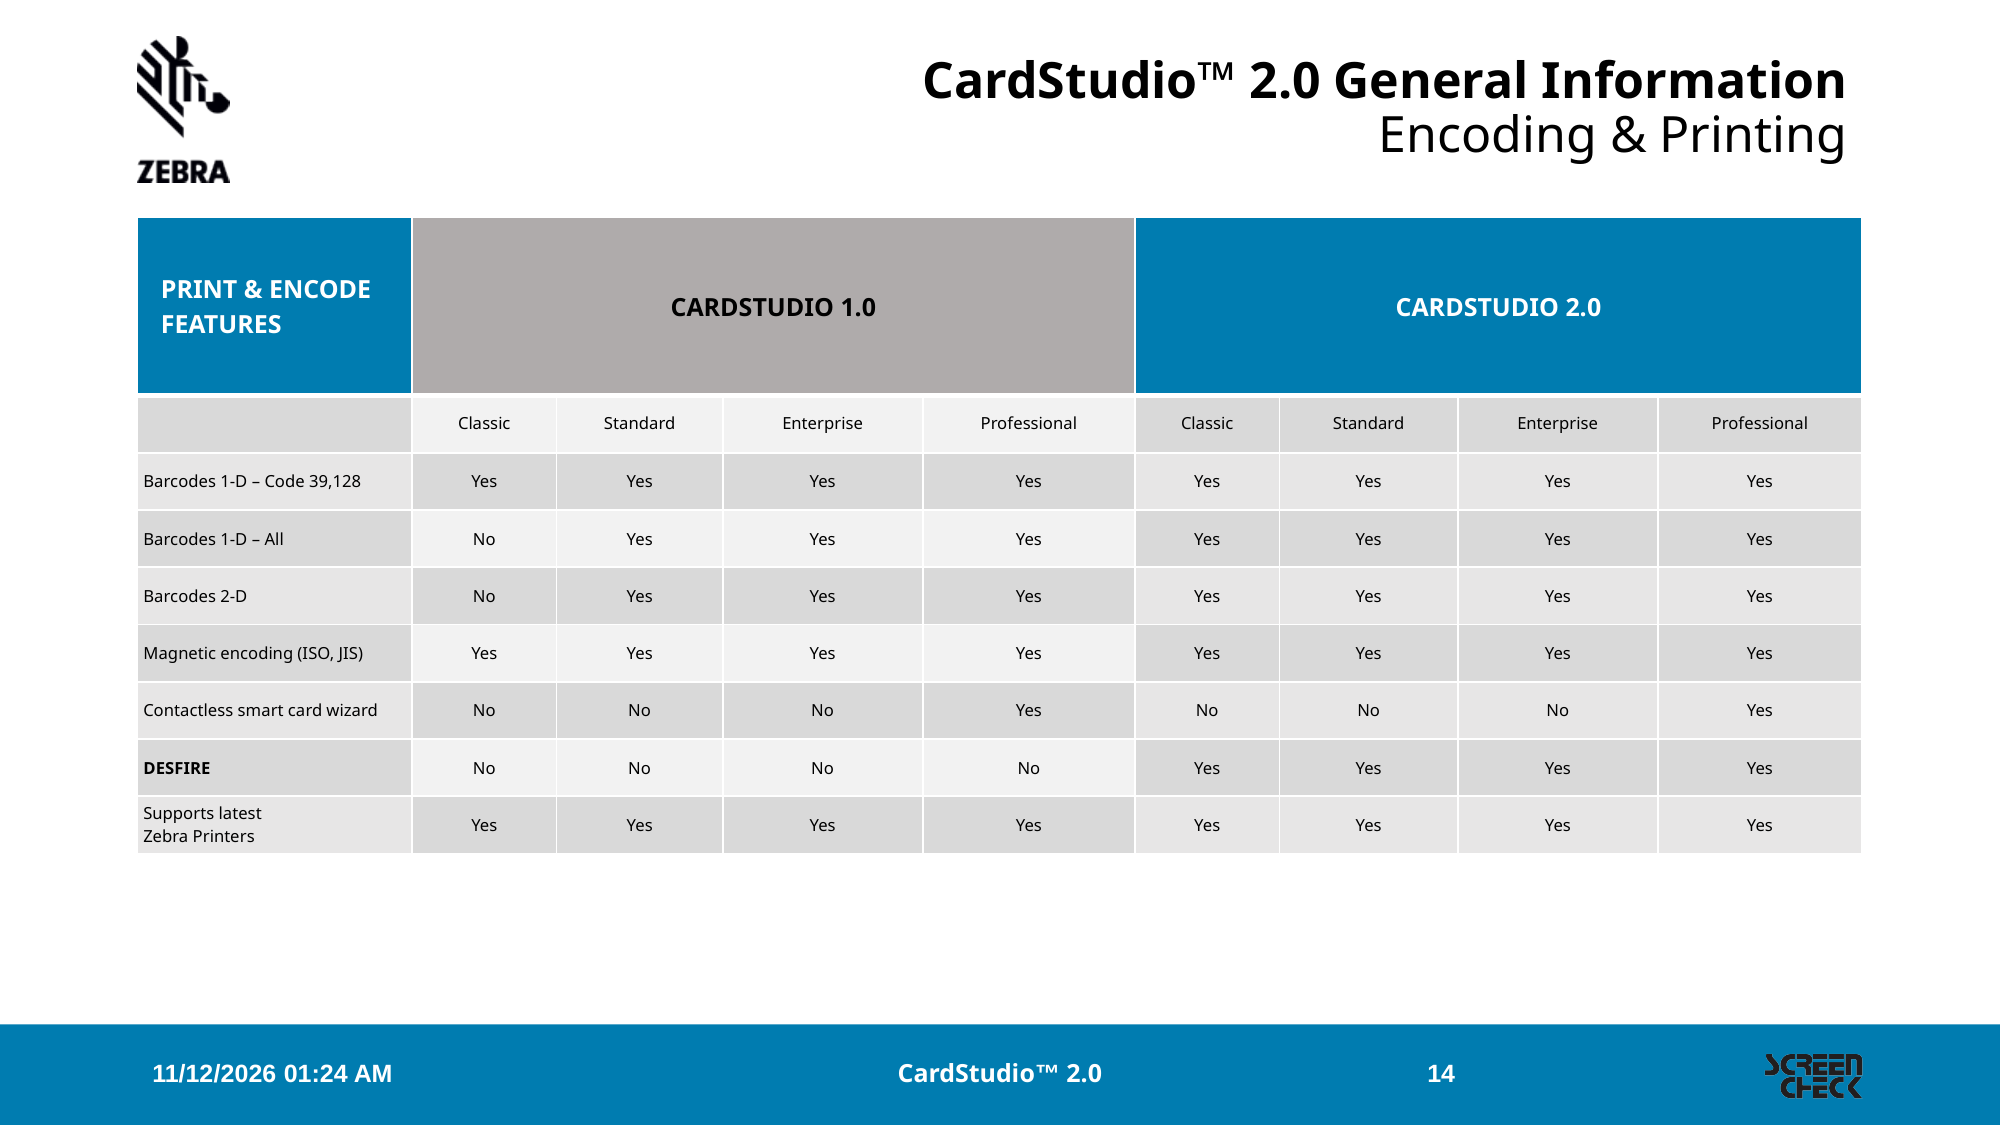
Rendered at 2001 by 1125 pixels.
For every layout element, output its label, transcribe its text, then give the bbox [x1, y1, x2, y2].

table_cell Barcodes 2-D [138, 568, 411, 624]
table_cell Yes [1659, 797, 1861, 853]
picture [1830, 1063, 1843, 1098]
table_cell Yes [924, 454, 1134, 509]
table_cell Yes [1459, 568, 1657, 624]
table_cell Yes [724, 568, 922, 624]
table_cell Yes [557, 625, 722, 681]
table_cell Yes [1459, 511, 1657, 566]
table_cell Enterprise [724, 398, 922, 452]
picture [1797, 1077, 1811, 1098]
table_cell Yes [924, 625, 1134, 681]
table_cell Magnetic encoding (ISO, JIS) [138, 625, 411, 681]
picture [1830, 1055, 1843, 1059]
table_cell No [1459, 683, 1657, 738]
picture [1765, 1055, 1779, 1075]
picture [137, 36, 230, 183]
table_cell Yes [1136, 511, 1279, 566]
table_header CARDSTUDIO 2.0 [1136, 218, 1861, 393]
table_cell Yes [1136, 797, 1279, 853]
table_cell Yes [557, 797, 722, 853]
table_cell No [1136, 683, 1279, 738]
table_cell No [557, 740, 722, 795]
table_cell No [724, 683, 922, 738]
table_cell Yes [1659, 568, 1861, 624]
table_cell Yes [924, 511, 1134, 566]
table_cell Yes [413, 797, 556, 853]
table_cell No [724, 740, 922, 795]
table_cell Yes [1136, 740, 1279, 795]
table_cell Yes [1659, 511, 1861, 566]
table_cell No [413, 740, 556, 795]
picture [1781, 1055, 1794, 1098]
table_cell Professional [1659, 398, 1861, 452]
table_cell Yes [1659, 454, 1861, 509]
title CardStudio™ 2.0 General Information Encoding & Printing [390, 49, 1863, 170]
table_cell Yes [924, 568, 1134, 624]
table_cell Yes [1659, 683, 1861, 738]
table_cell Yes [1280, 625, 1457, 681]
table_cell Yes [1280, 797, 1457, 853]
table_cell Yes [724, 511, 922, 566]
picture [1814, 1086, 1827, 1098]
table_cell Yes [724, 625, 922, 681]
table_cell No [413, 683, 556, 738]
table_cell Yes [1136, 568, 1279, 624]
table_cell No [924, 740, 1134, 795]
table_cell Yes [557, 568, 722, 624]
table_cell Yes [557, 454, 722, 509]
slide_number 14 [1412, 1042, 1743, 1103]
table_cell No [557, 683, 722, 738]
table_cell Yes [1136, 454, 1279, 509]
table_cell Yes [1280, 511, 1457, 566]
table_header PRINT & ENCODE FEATURES [138, 218, 411, 393]
table_cell Yes [1459, 797, 1657, 853]
table_cell No [413, 568, 556, 624]
table_cell No [1280, 683, 1457, 738]
table_cell No [413, 511, 556, 566]
table_cell Enterprise [1459, 398, 1657, 452]
table_cell Yes [413, 454, 556, 509]
table_cell Barcodes 1-D – All [138, 511, 411, 566]
table_cell DESFIRE [138, 740, 411, 795]
table_cell Yes [724, 454, 922, 509]
table_cell Yes [924, 797, 1134, 853]
table_cell Yes [924, 683, 1134, 738]
table_cell Standard [1280, 398, 1457, 452]
table_cell Standard [557, 398, 722, 452]
table_cell Barcodes 1-D – Code 39,128 [138, 454, 411, 509]
table_cell Yes [1136, 625, 1279, 681]
picture [1797, 1055, 1827, 1075]
table_cell Yes [724, 797, 922, 853]
table_cell Yes [1659, 625, 1861, 681]
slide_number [137, 1042, 588, 1103]
table_cell Yes [1280, 568, 1457, 624]
table_cell Yes [1459, 454, 1657, 509]
table_cell Classic [413, 398, 556, 452]
table_cell Supports latest Zebra Printers [138, 797, 411, 853]
table_cell Classic [1136, 398, 1279, 452]
footer CardStudio™ 2.0 [662, 1042, 1338, 1103]
table_cell [138, 398, 411, 452]
picture [1814, 1063, 1827, 1082]
picture [1846, 1055, 1862, 1098]
table_cell Yes [557, 511, 722, 566]
table_cell Contactless smart card wizard [138, 683, 411, 738]
table_cell Yes [1280, 454, 1457, 509]
table_cell Yes [413, 625, 556, 681]
table_cell Yes [1659, 740, 1861, 795]
table_header CARDSTUDIO 1.0 [413, 218, 1134, 393]
table_cell Yes [1280, 740, 1457, 795]
table_cell Yes [1459, 625, 1657, 681]
table_cell Professional [924, 398, 1134, 452]
table_cell Yes [1459, 740, 1657, 795]
